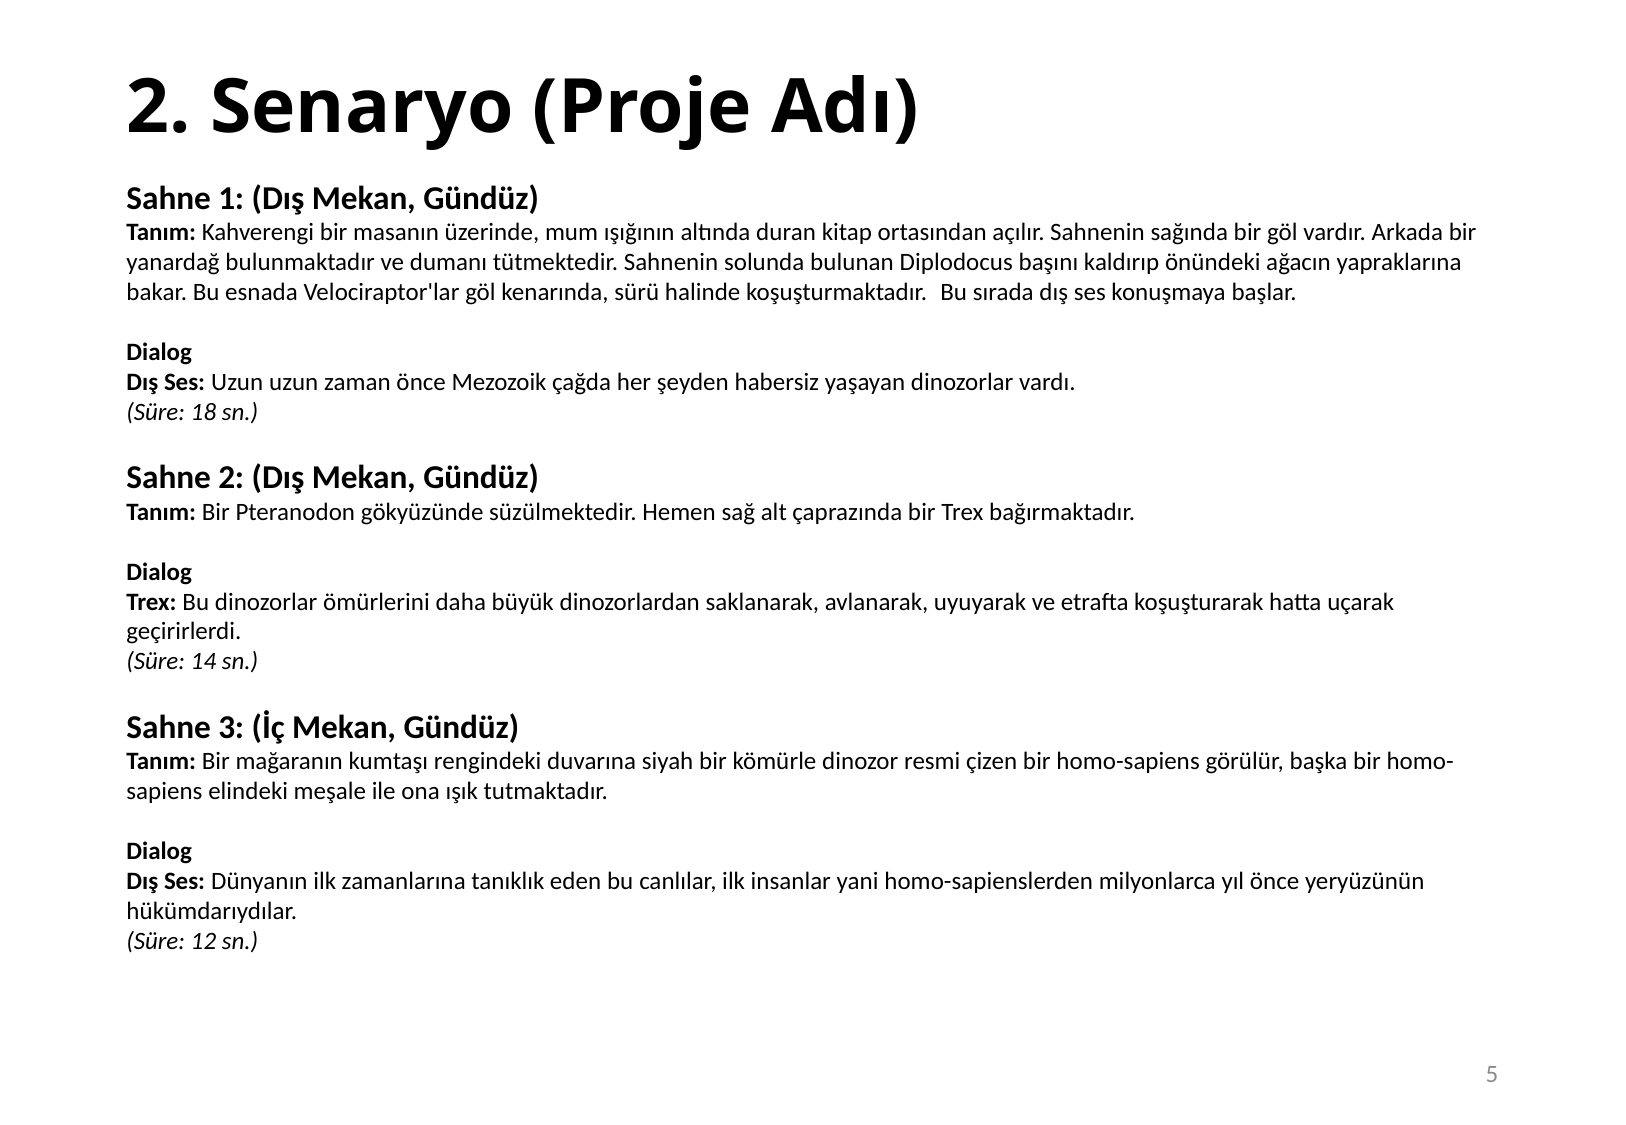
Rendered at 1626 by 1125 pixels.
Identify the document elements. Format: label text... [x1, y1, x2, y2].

title 2. Senaryo (Proje Adı) [111, 59, 1514, 168]
text_box Sahne 1: (Dış Mekan, Gündüz) Tanım: Kahverengi bir masanın üzerinde, mum ışığının altında duran kitap ortasından açılır. Sahnenin sağında bir göl vardır. Arkada bir yanardağ bulunmaktadır ve dumanı tütmektedir. Sahnenin solunda bulunan Diplodocus başını kaldırıp önündeki ağacın yapraklarına bakar. Bu esnada Velociraptor'lar göl kenarında, sürü halinde koşuşturmaktadır. Bu sırada dış ses konuşmaya başlar. Dialog Dış Ses: Uzun uzun zaman önce Mezozoik çağda her şeyden habersiz yaşayan dinozorlar vardı. (Süre: 18 sn.) Sahne 2: (Dış Mekan, Gündüz) Tanım: Bir Pteranodon gökyüzünde süzülmektedir. Hemen sağ alt çaprazında bir Trex bağırmaktadır. Dialog Trex: Bu dinozorlar ömürlerini daha büyük dinozorlardan saklanarak, avlanarak, uyuyarak ve etrafta koşuşturarak hatta uçarak geçirirlerdi. (Süre: 14 sn.) Sahne 3: (İç Mekan, Gündüz) Tanım: Bir mağaranın kumtaşı rengindeki duvarına siyah bir kömürle dinozor resmi çizen bir homo-sapiens görülür, başka bir homo-sapiens elindeki meşale ile ona ışık tutmaktadır. Dialog Dış Ses: Dünyanın ilk zamanlarına tanıklık eden bu canlılar, ilk insanlar yani homo-sapienslerden milyonlarca yıl önce yeryüzünün hükümdarıydılar. (Süre: 12 sn.) [111, 168, 1514, 992]
slide_number 5 [1147, 1042, 1514, 1103]
